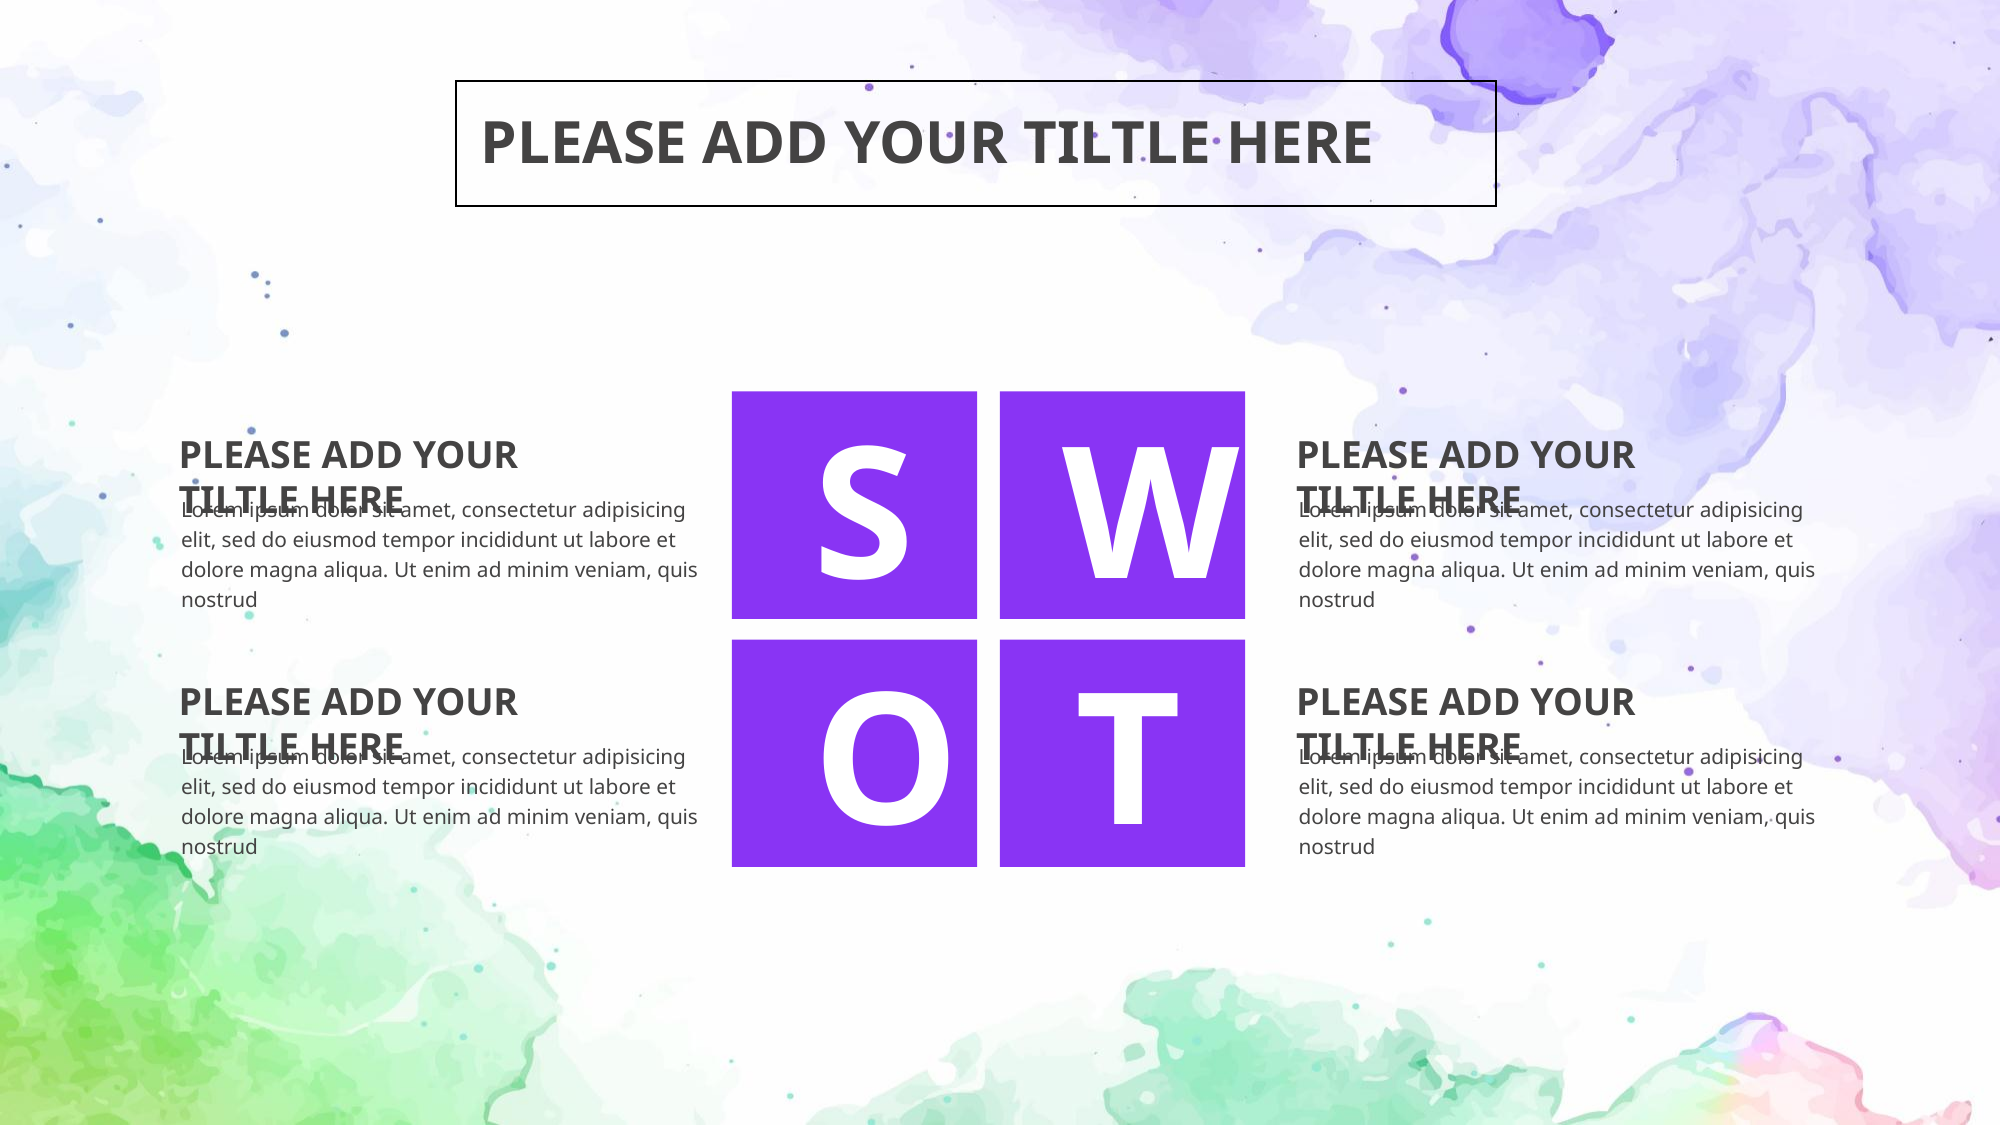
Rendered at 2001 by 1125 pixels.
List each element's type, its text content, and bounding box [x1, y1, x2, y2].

text_box T [1060, 633, 1219, 869]
text_box O [799, 633, 958, 869]
text_box [455, 80, 1497, 207]
text_box [1219, 638, 1246, 868]
text_box [731, 638, 799, 868]
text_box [163, 423, 733, 591]
text_box S [799, 388, 958, 623]
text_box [163, 670, 733, 838]
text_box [1281, 670, 1850, 838]
text_box [1206, 390, 1246, 620]
text_box [958, 638, 978, 868]
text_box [1281, 423, 1850, 591]
text_box [999, 390, 1047, 620]
text_box [731, 390, 799, 620]
text_box [999, 638, 1060, 868]
picture [0, 0, 2000, 1125]
text_box W [1047, 388, 1206, 623]
text_box [958, 390, 978, 620]
